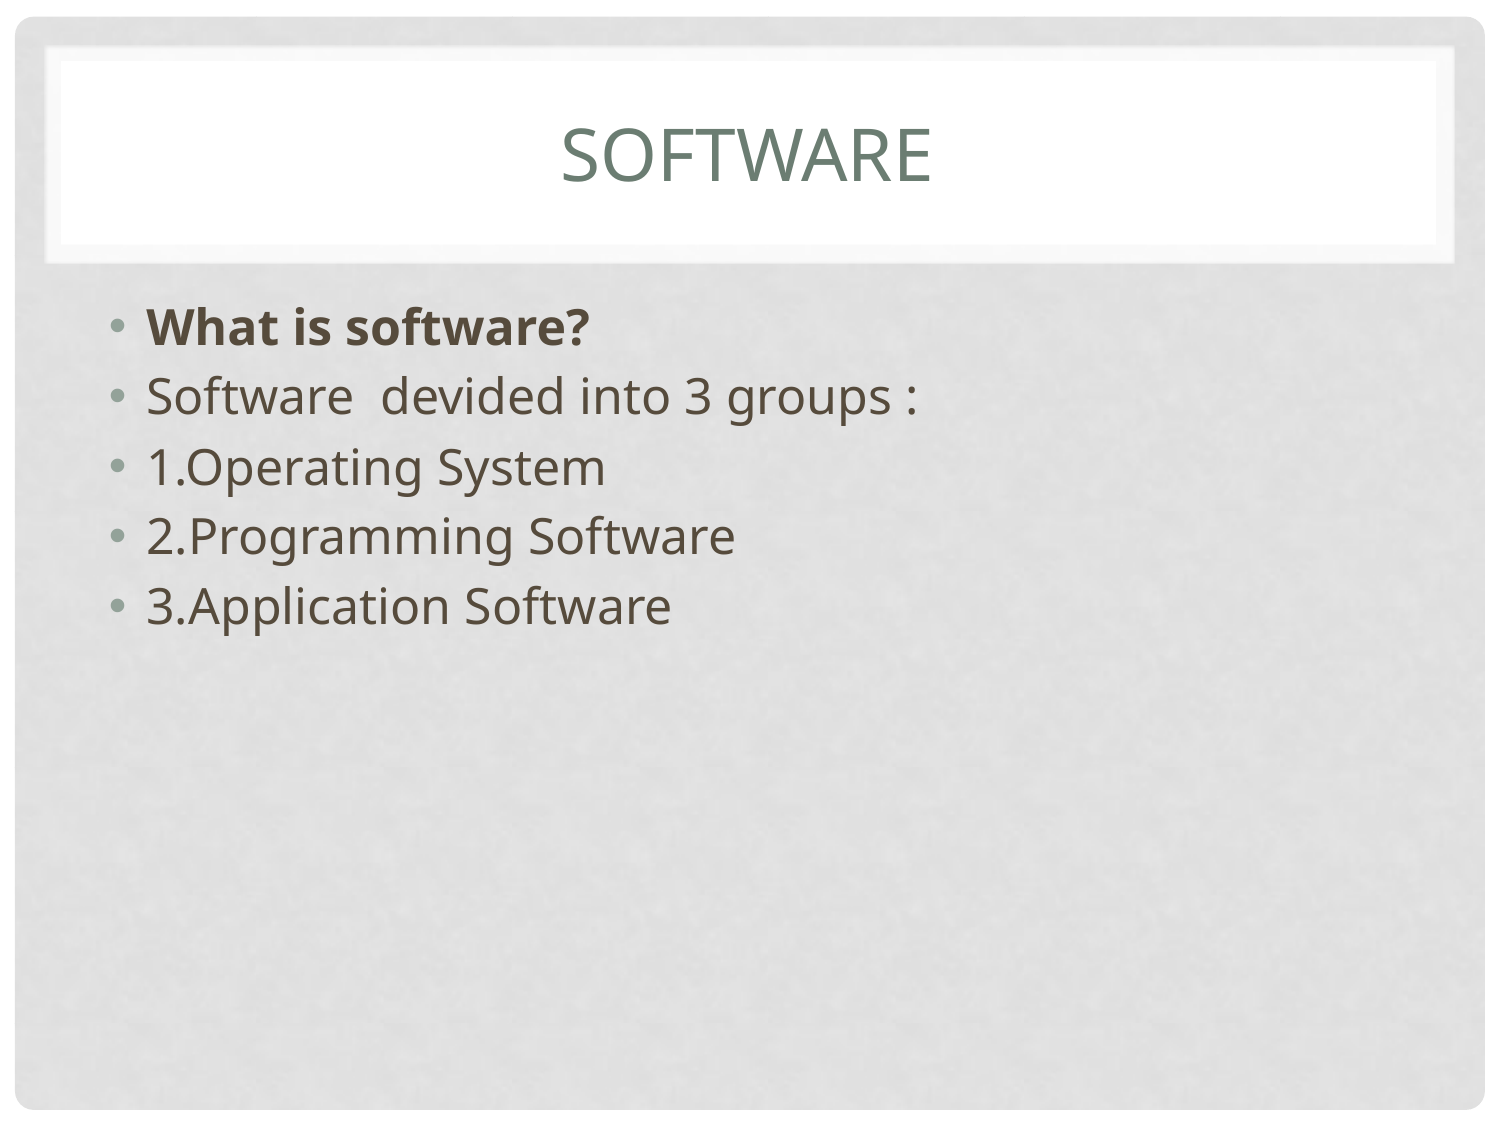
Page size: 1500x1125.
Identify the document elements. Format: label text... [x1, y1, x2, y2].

list What is software? Software devided into 3 groups : 1.Operating System 2.Programming Software 3.Application Software [75, 287, 1425, 1005]
title Software [69, 66, 1425, 238]
